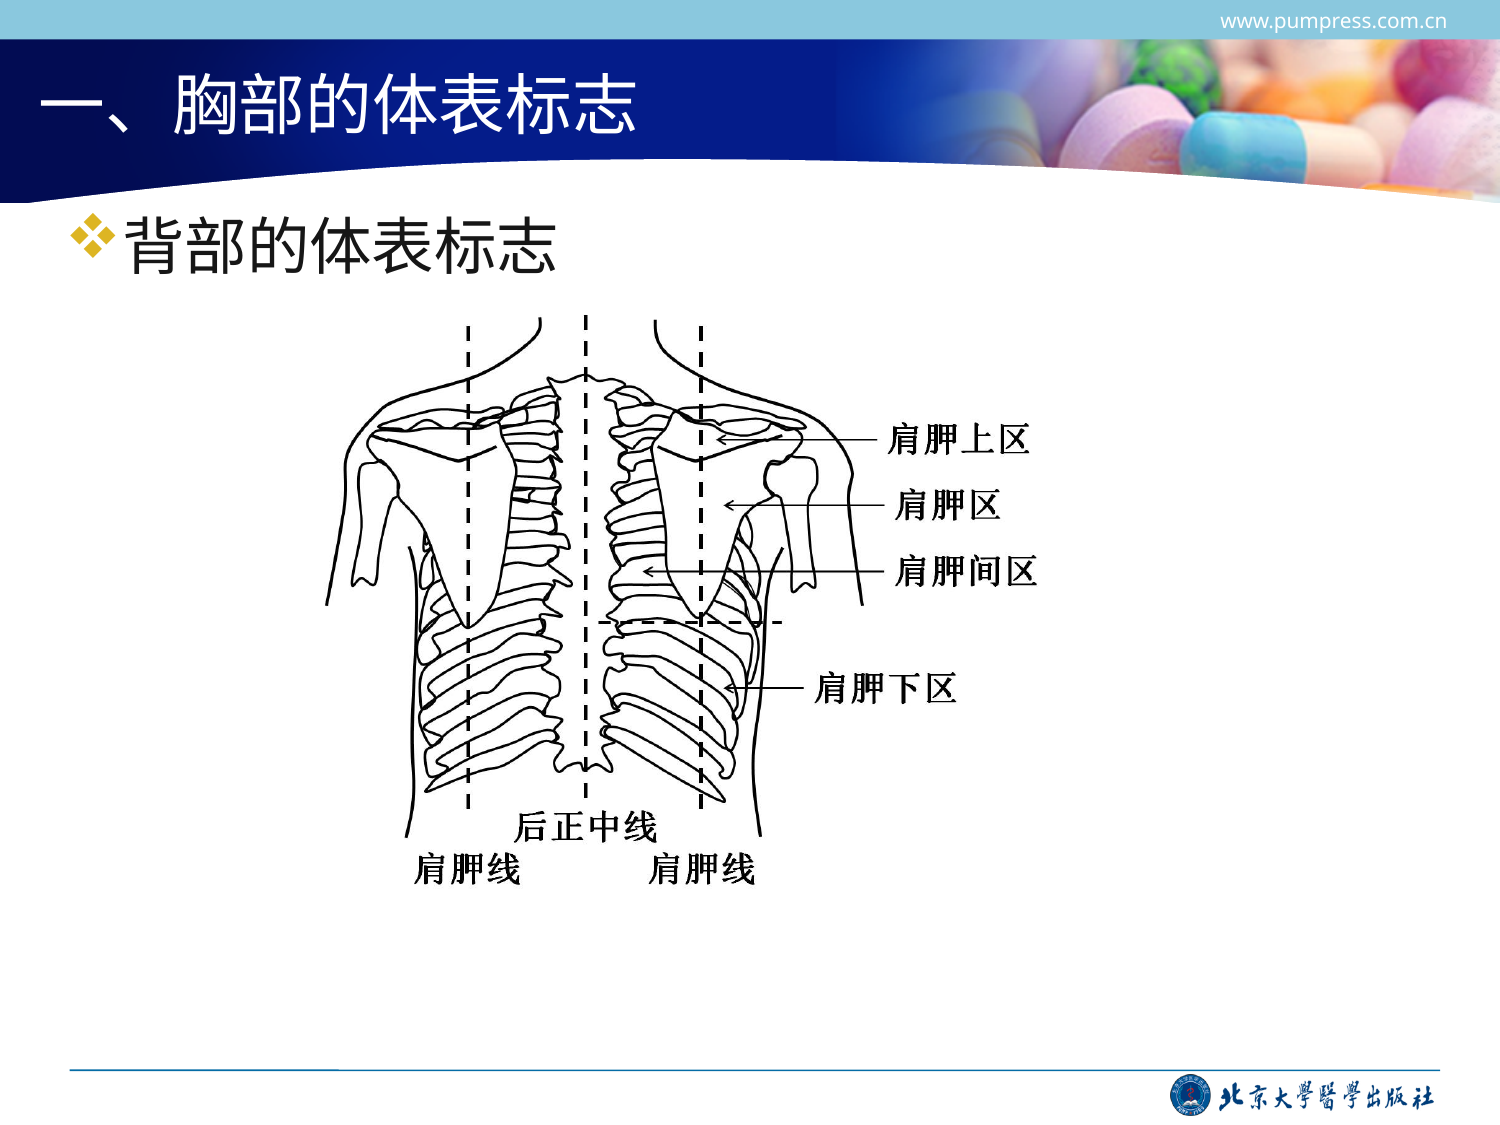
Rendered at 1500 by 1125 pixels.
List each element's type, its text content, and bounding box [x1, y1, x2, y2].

title 一、胸部的体表标志 [23, 56, 1349, 149]
slide_number www.pumpress.com.cn [1024, 0, 1463, 38]
picture [1170, 1074, 1436, 1118]
list 背部的体表标志 [50, 199, 1463, 1025]
picture [324, 314, 1070, 894]
picture [0, 40, 1500, 203]
